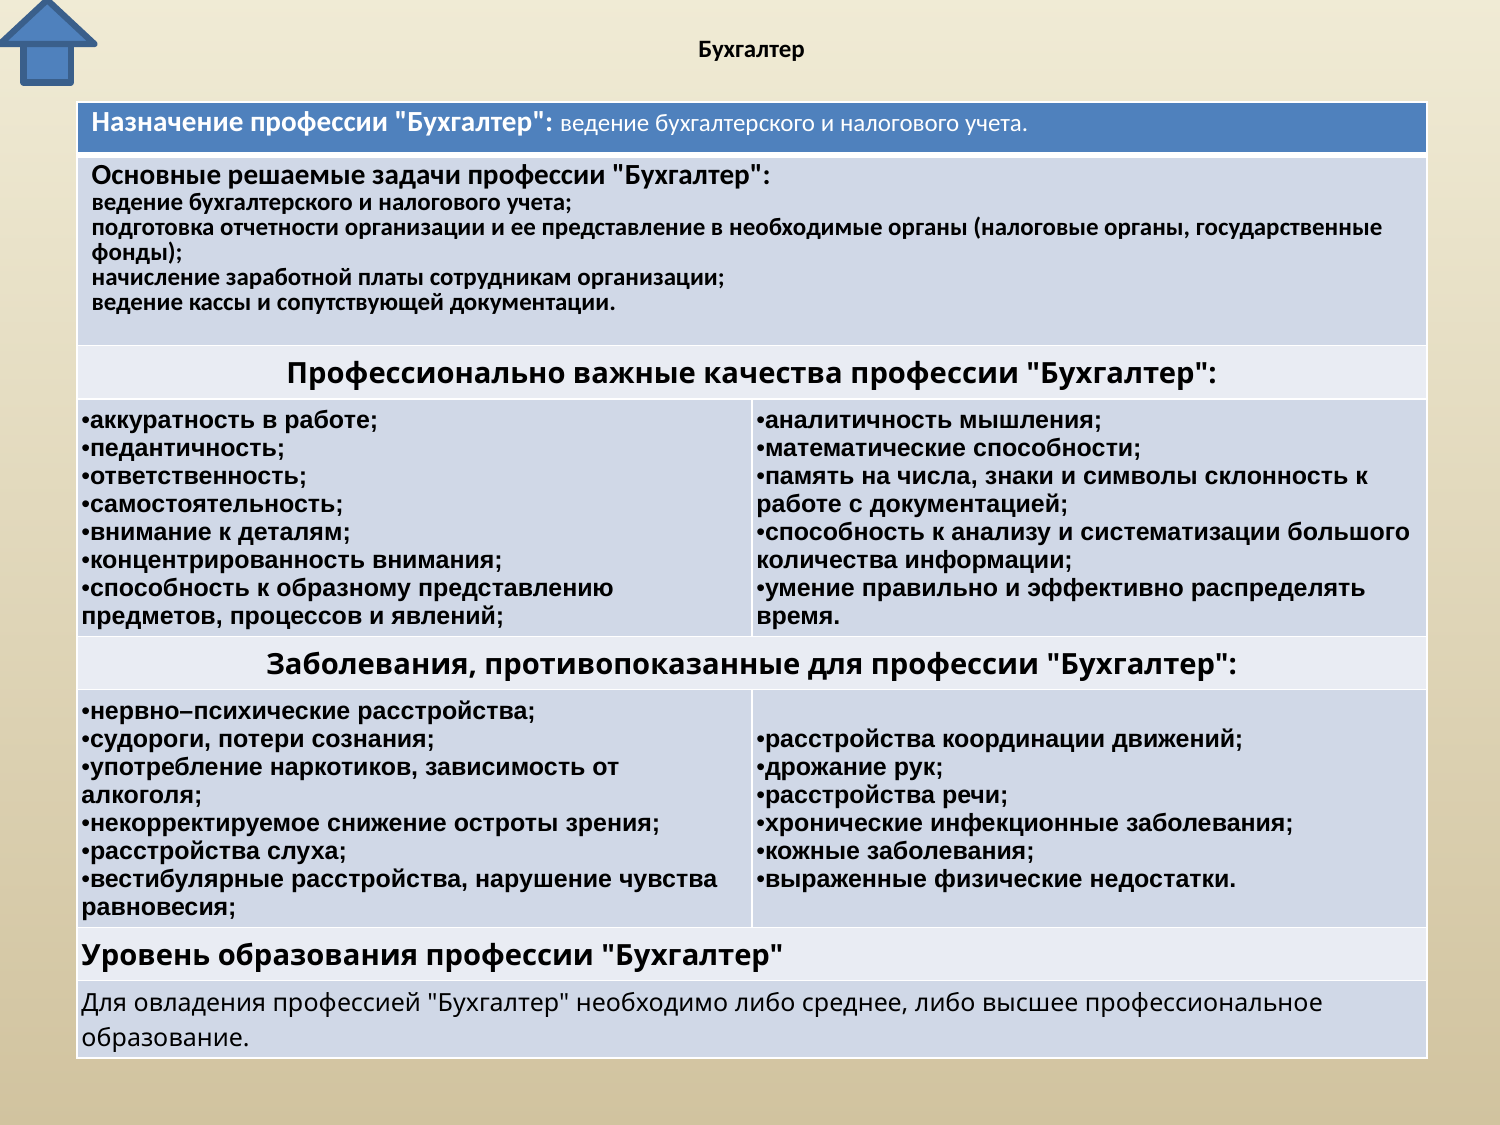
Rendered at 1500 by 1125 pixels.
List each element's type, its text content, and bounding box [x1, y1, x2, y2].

table_cell аккуратность в работе; педантичность; ответственность; самостоятельность; внимание к деталям; концентрированность внимания; способность к образному представлению предметов, процессов и явлений; [78, 400, 751, 636]
table_header Назначение профессии "Бухгалтер": ведение бухгалтерского и налогового учета. [78, 103, 1426, 152]
table_cell расстройства координации движений; дрожание рук; расстройства речи; хронические инфекционные заболевания; кожные заболевания; выраженные физические недостатки. [753, 690, 1426, 927]
title Бухгалтер [76, 0, 1427, 96]
table_cell Заболевания, противопоказанные для профессии "Бухгалтер": [78, 637, 1426, 689]
table_cell Уровень образования профессии "Бухгалтер" [78, 928, 1426, 980]
table_cell аналитичность мышления; математические способности; память на числа, знаки и символы склонность к работе с документацией; способность к анализу и систематизации большого количества информации; умение правильно и эффективно распределять время. [753, 400, 1426, 636]
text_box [1, 1, 93, 81]
table_cell Для овладения профессией "Бухгалтер" необходимо либо среднее, либо высшее профессиональное образование. [78, 981, 1426, 1057]
table_cell Профессионально важные качества профессии "Бухгалтер": [78, 346, 1426, 398]
table_cell Основные решаемые задачи профессии "Бухгалтер": ведение бухгалтерского и налогового учета; подготовка отчетности организации и ее представление в необходимые органы (налоговые органы, государственные фонды); начисление заработной платы сотрудникам организации; ведение кассы и сопутствующей документации. [78, 158, 1426, 345]
table_cell нервно–психические расстройства; судороги, потери сознания; употребление наркотиков, зависимость от алкоголя; некорректируемое снижение остроты зрения; расстройства слуха; вестибулярные расстройства, нарушение чувства равновесия; [78, 690, 751, 927]
